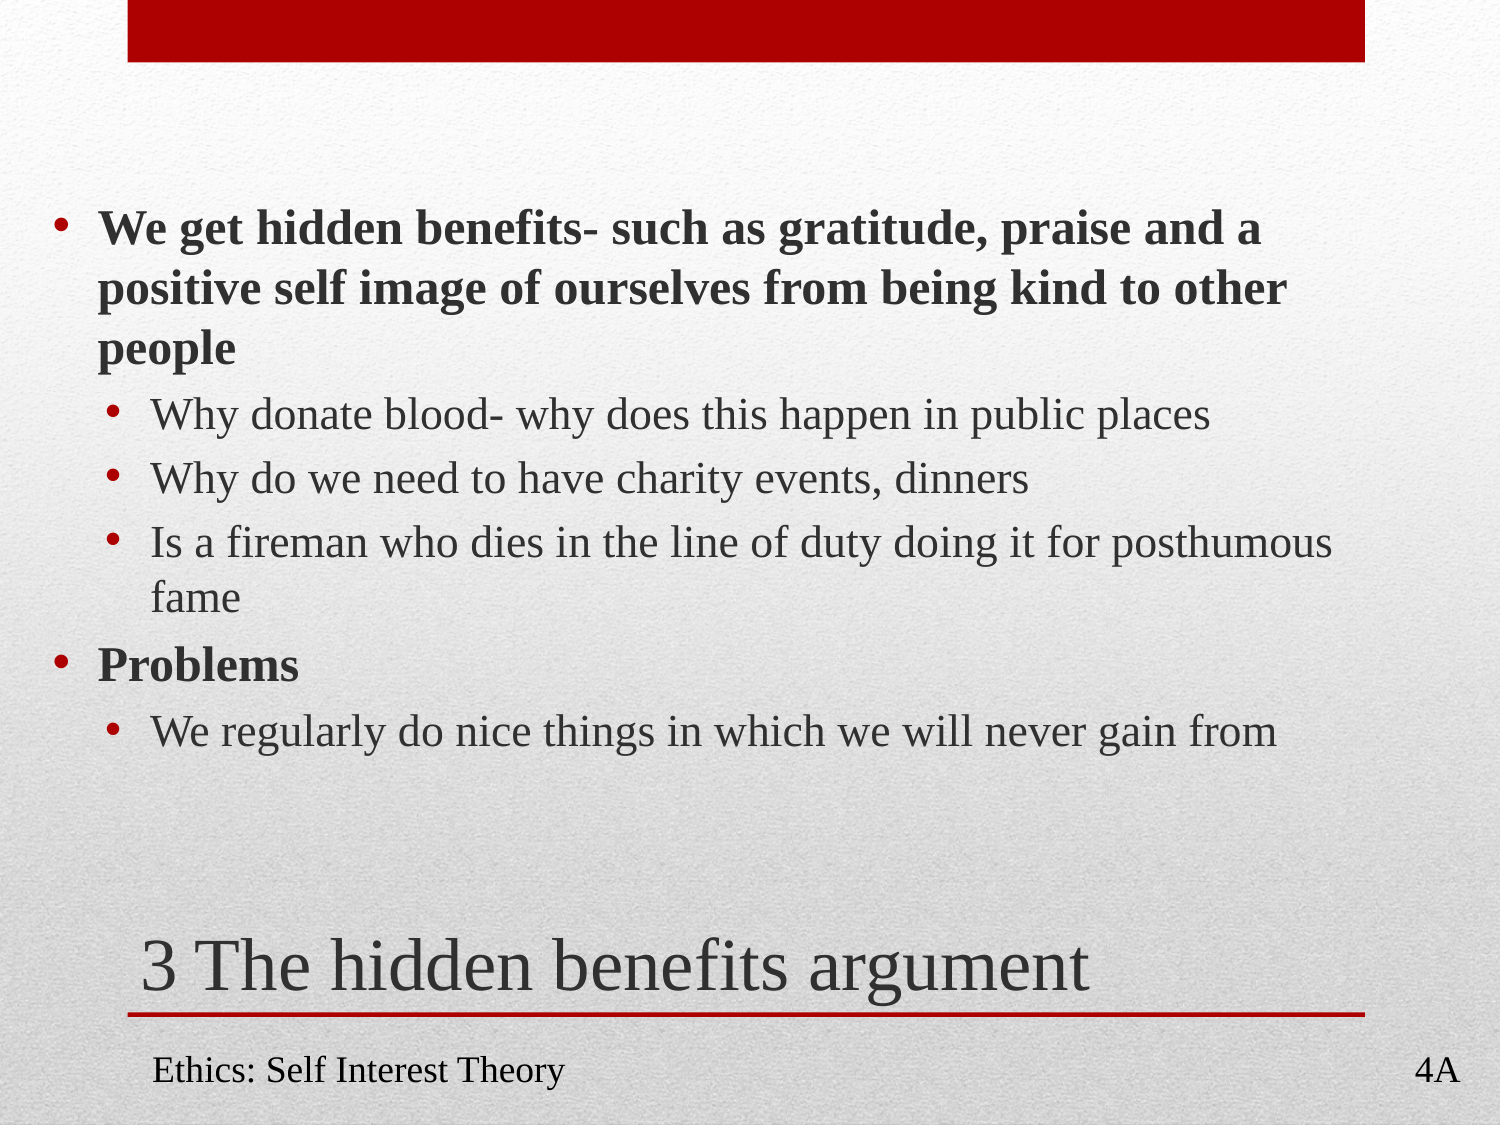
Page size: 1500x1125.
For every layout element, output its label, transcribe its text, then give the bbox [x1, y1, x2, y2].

list We get hidden benefits- such as gratitude, praise and a positive self image of ourselves from being kind to other people Why donate blood- why does this happen in public places Why do we need to have charity events, dinners Is a fireman who dies in the line of duty doing it for posthumous fame Problems We regularly do nice things in which we will never gain from [37, 112, 1363, 838]
title 3 The hidden benefits argument [125, 838, 1238, 1013]
